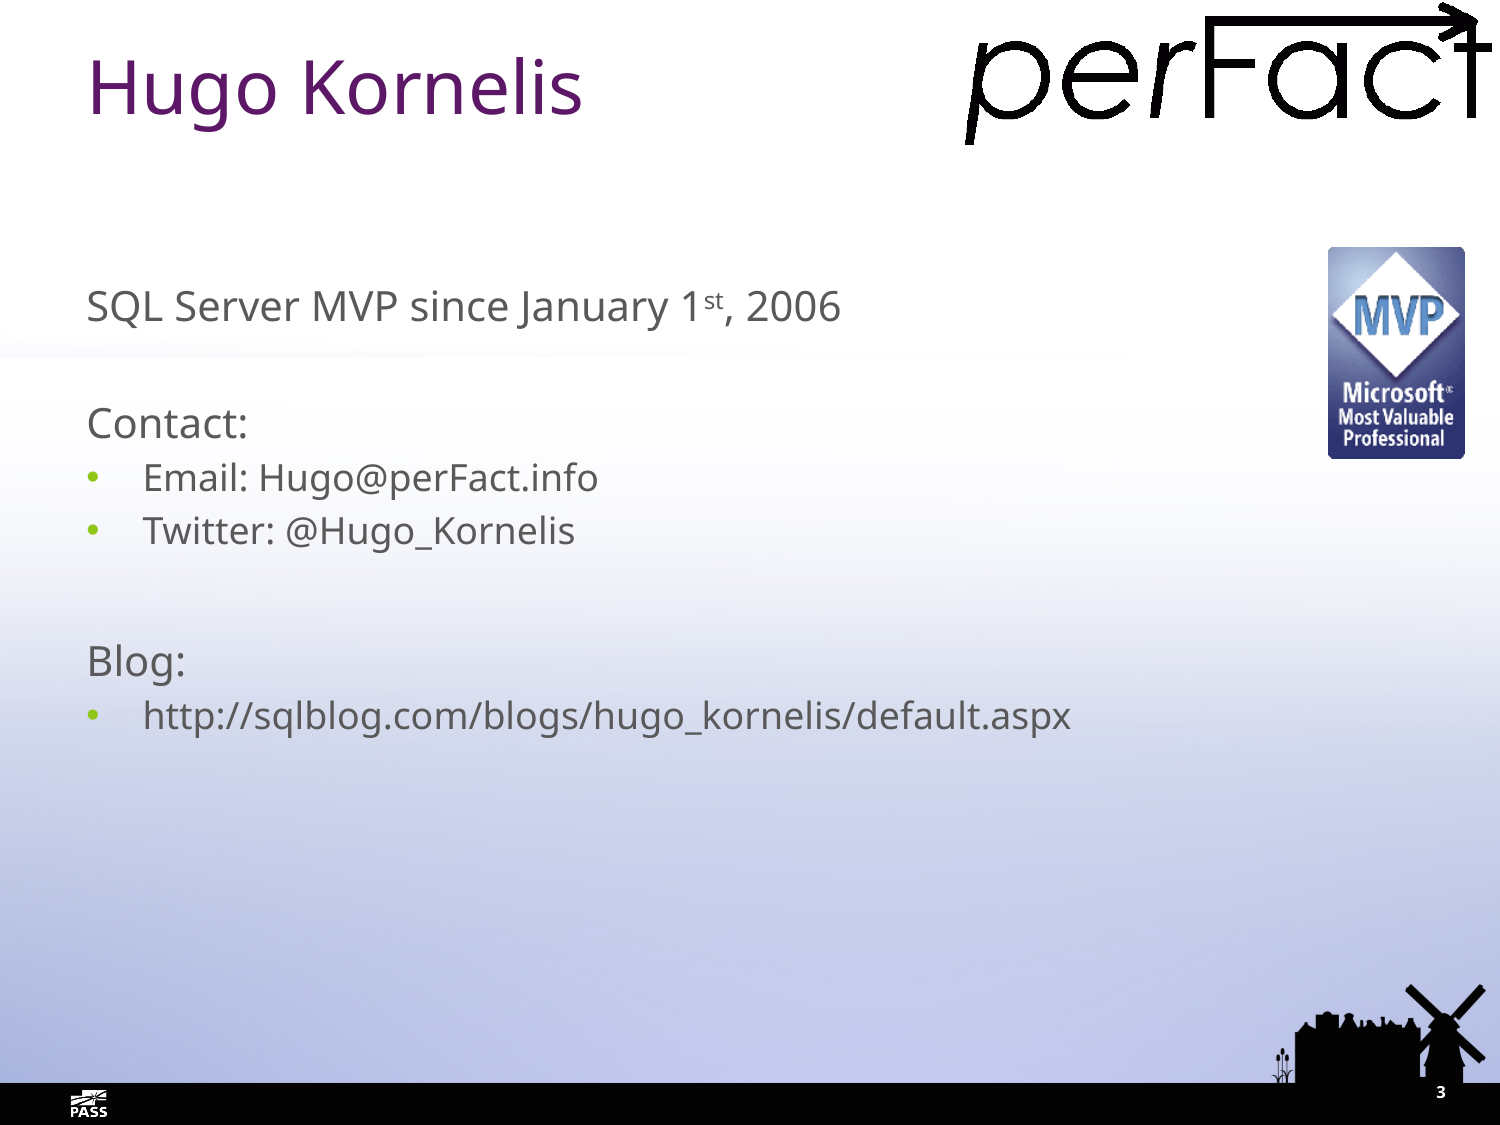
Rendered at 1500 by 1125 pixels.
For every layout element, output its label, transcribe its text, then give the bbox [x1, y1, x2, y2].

list SQL Server MVP since January 1st, 2006 Contact: Email: Hugo@perFact.info Twitter: @Hugo_Kornelis Blog: http://sqlblog.com/blogs/hugo_kornelis/default.aspx [71, 272, 1422, 1031]
picture [0, 0, 1500, 1125]
title Hugo Kornelis [71, 49, 1422, 162]
